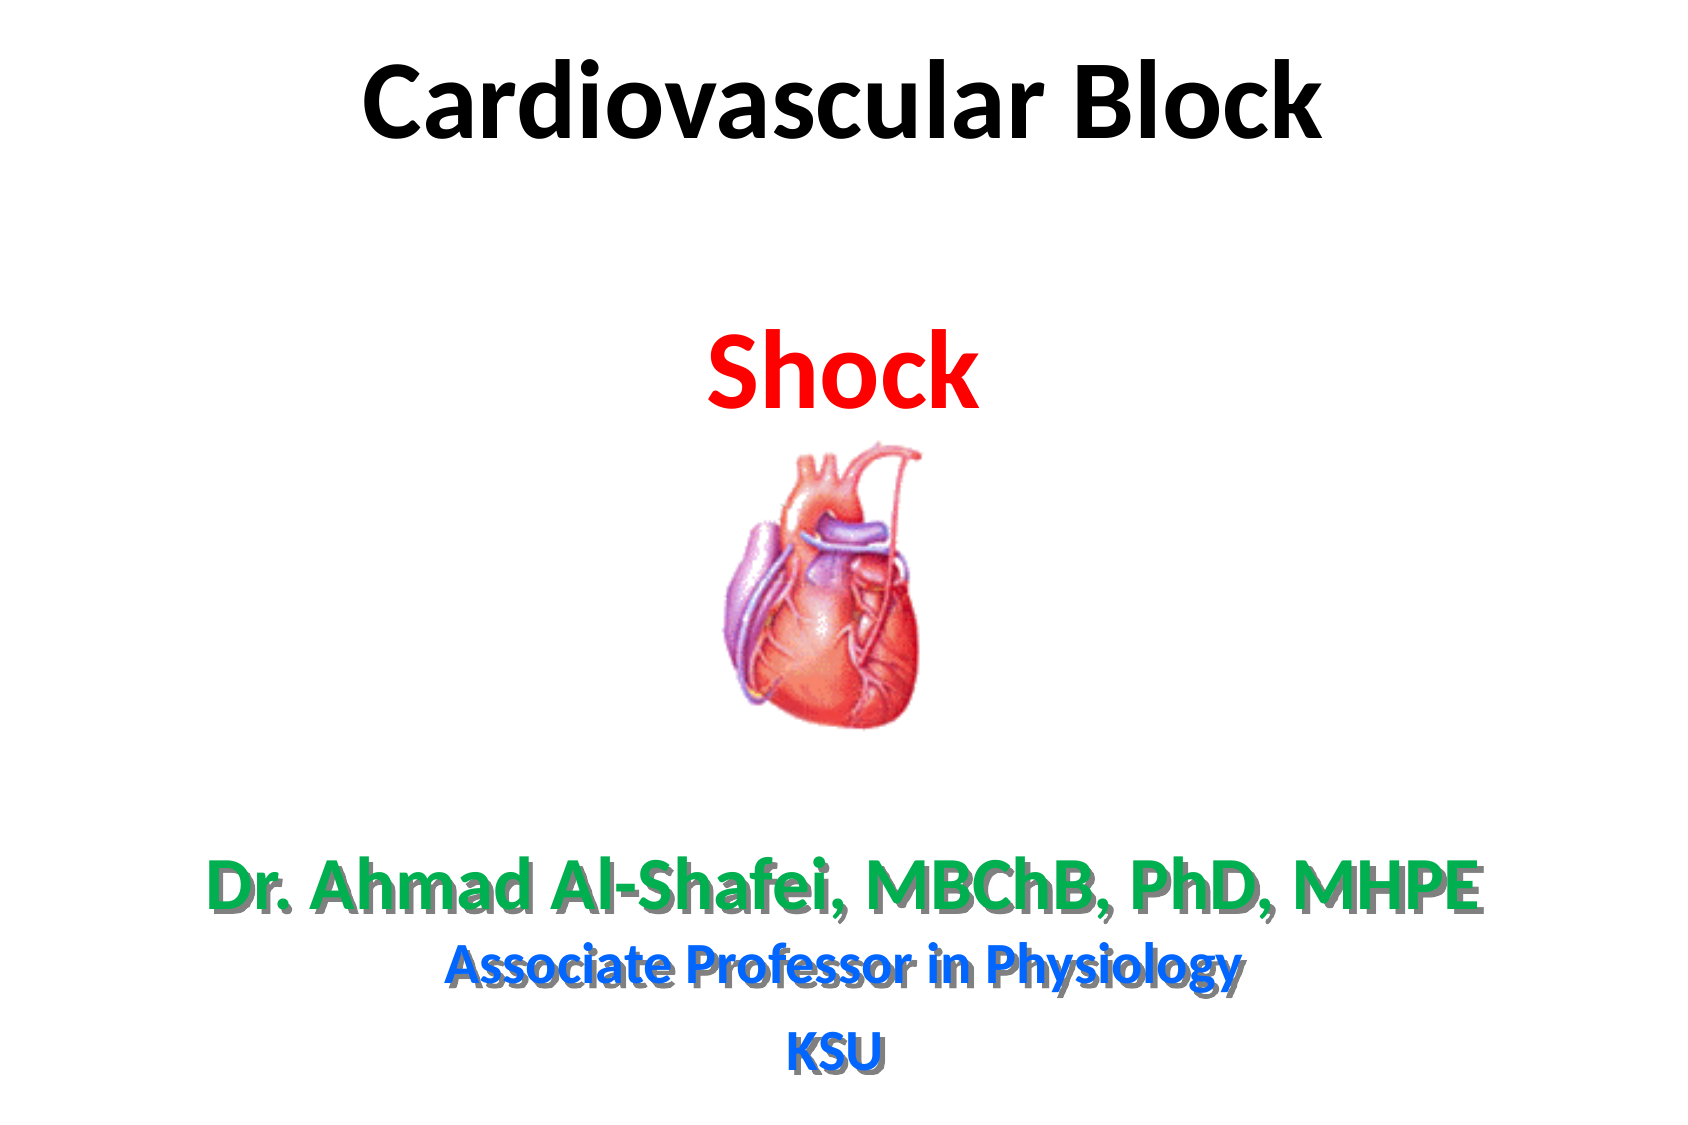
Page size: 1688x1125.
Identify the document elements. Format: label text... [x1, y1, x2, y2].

text_box Cardiovascular Block Shock [0, 19, 1688, 370]
text_box Dr. Ahmad Al-Shafei, MBChB, PhD, MHPE Associate Professor in Physiology KSU [0, 884, 1688, 1035]
picture [705, 432, 941, 735]
